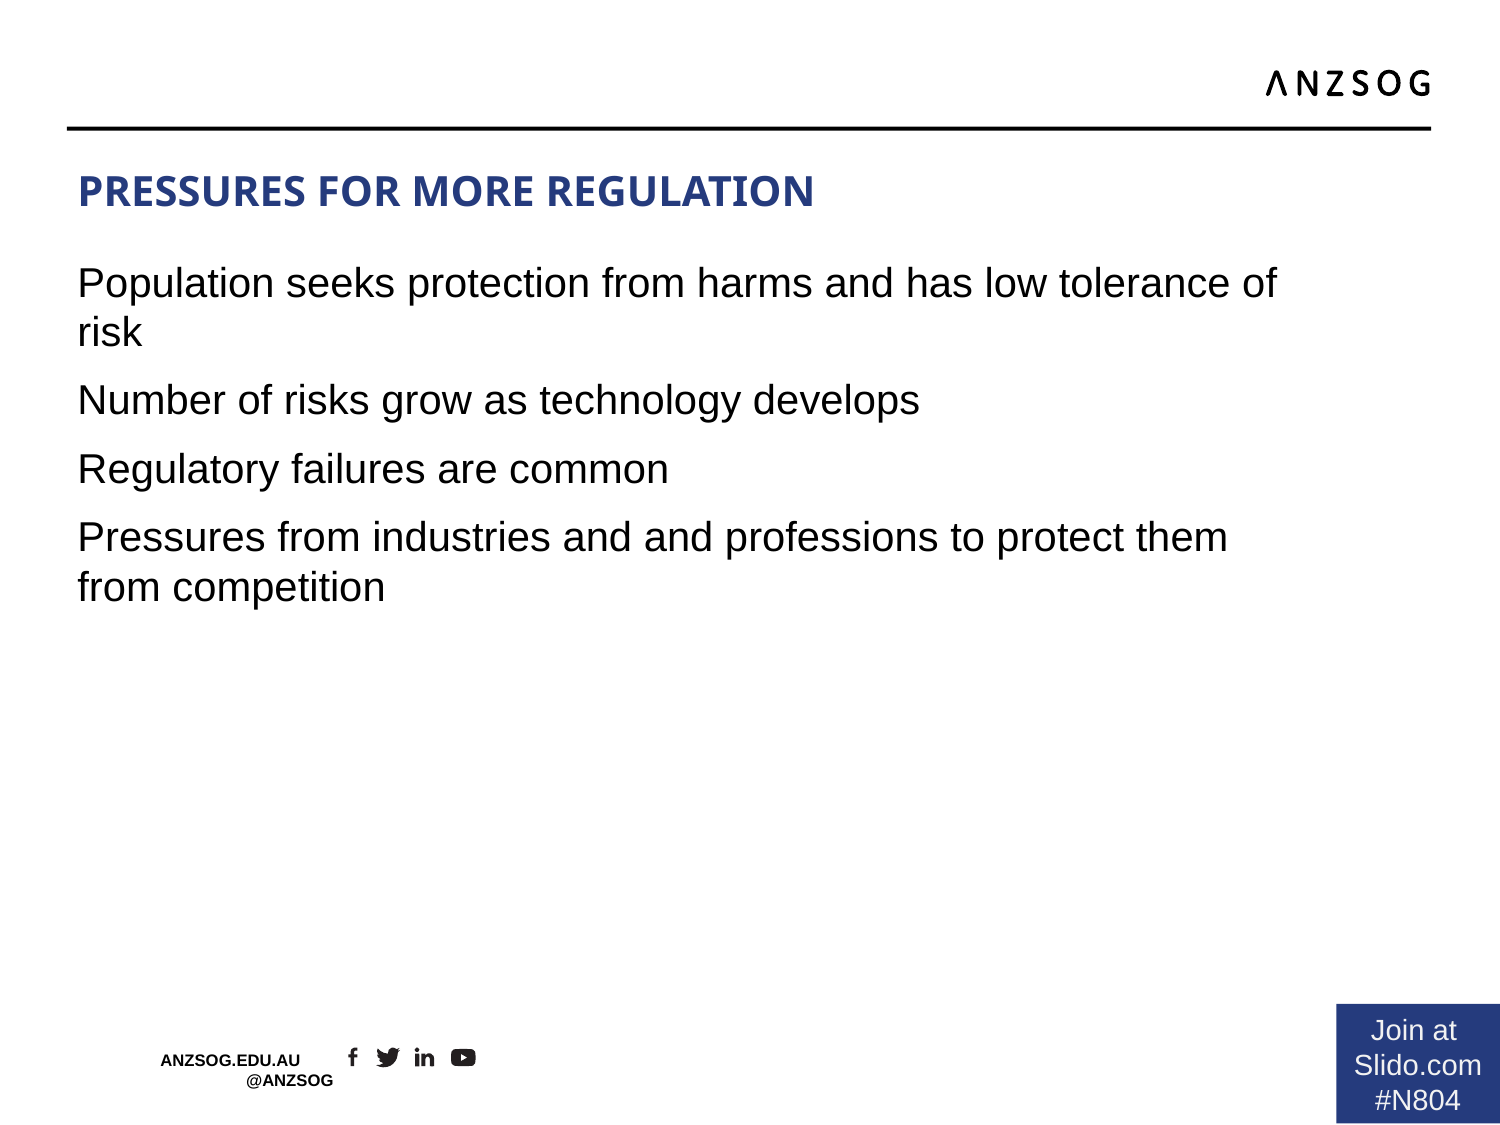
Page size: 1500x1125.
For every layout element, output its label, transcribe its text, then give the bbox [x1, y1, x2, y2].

title Pressures for more regulation [62, 72, 1439, 223]
list Population seeks protection from harms and has low tolerance of risk Number of risks grow as technology develops Regulatory failures are common Pressures from industries and and professions to protect them from competition [62, 250, 1311, 885]
text_box Join at Slido.com #N804 [1336, 1003, 1500, 1124]
